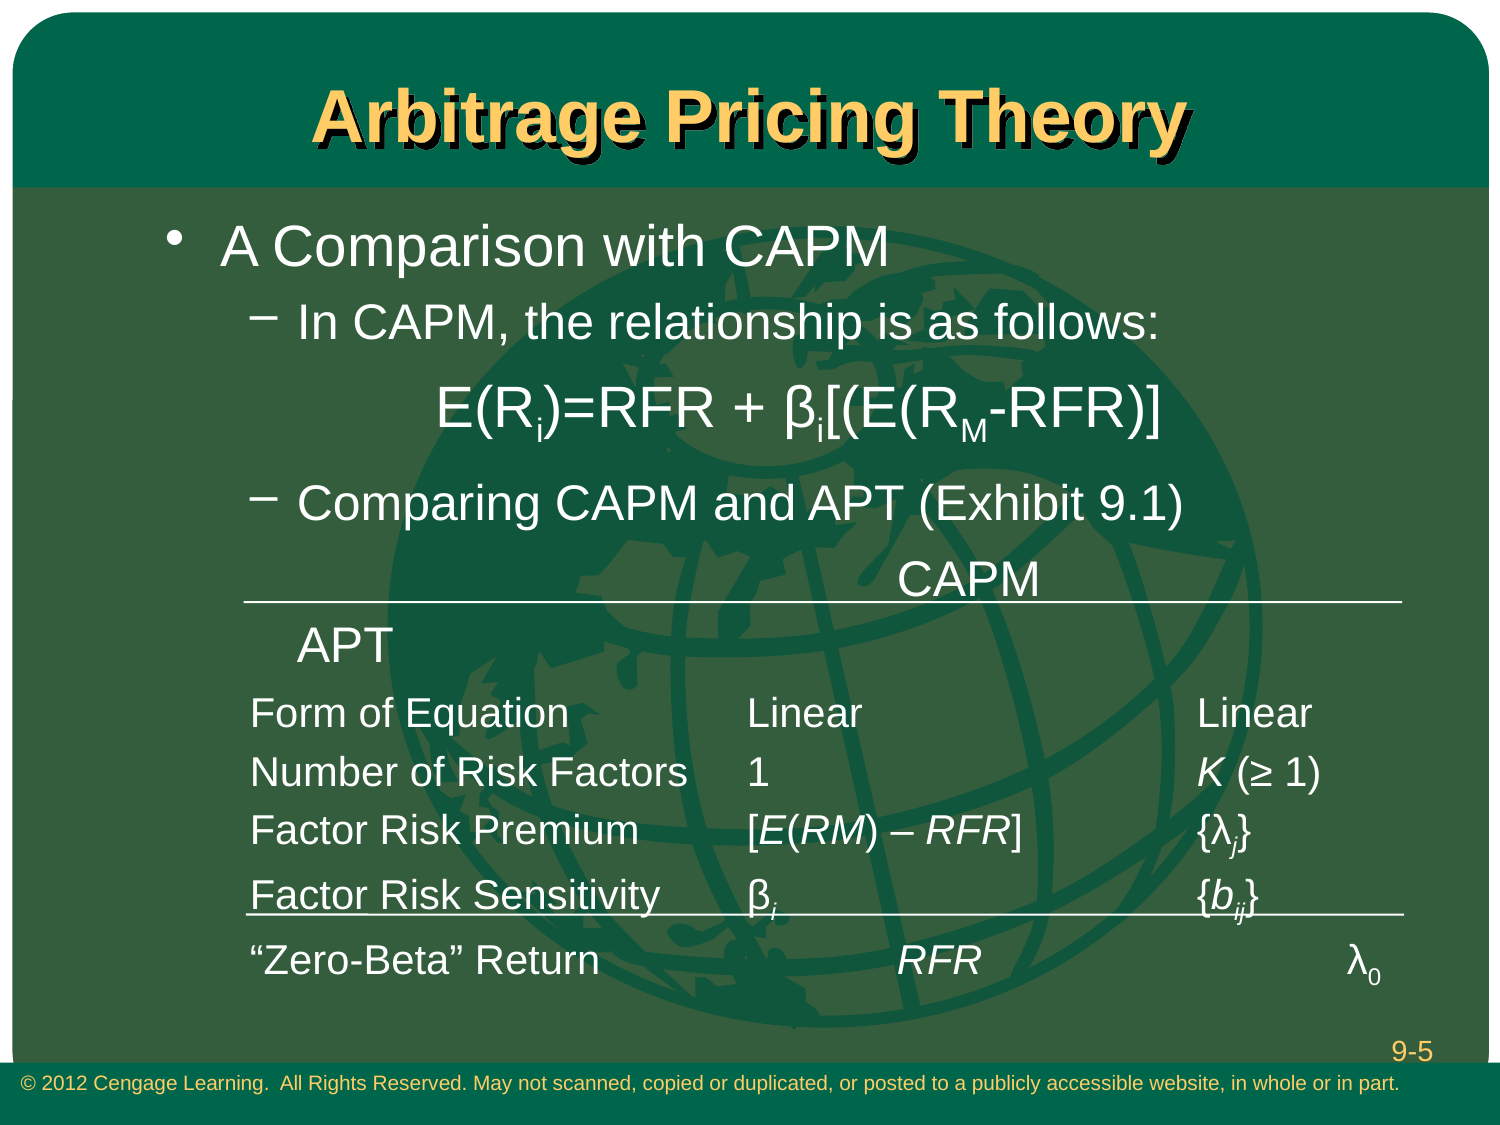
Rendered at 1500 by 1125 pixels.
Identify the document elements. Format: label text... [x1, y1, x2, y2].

footer © 2012 Cengage Learning. All Rights Reserved. May not scanned, copied or duplicated, or posted to a publicly accessible website, in whole or in part. [0, 1062, 1500, 1125]
title Arbitrage Pricing Theory [0, 31, 1500, 165]
list A Comparison with CAPM In CAPM, the relationship is as follows: E(Ri)=RFR + βi[(E(RM-RFR)] Comparing CAPM and APT (Exhibit 9.1) CAPM APT Form of Equation Linear Linear Number of Risk Factors 1 K (≥ 1) Factor Risk Premium [E(RM) – RFR] {λj} Factor Risk Sensitivity βi {bij} “Zero-Beta” Return RFR λ0 [150, 209, 1453, 1000]
slide_number 9-5 [1325, 1025, 1500, 1062]
